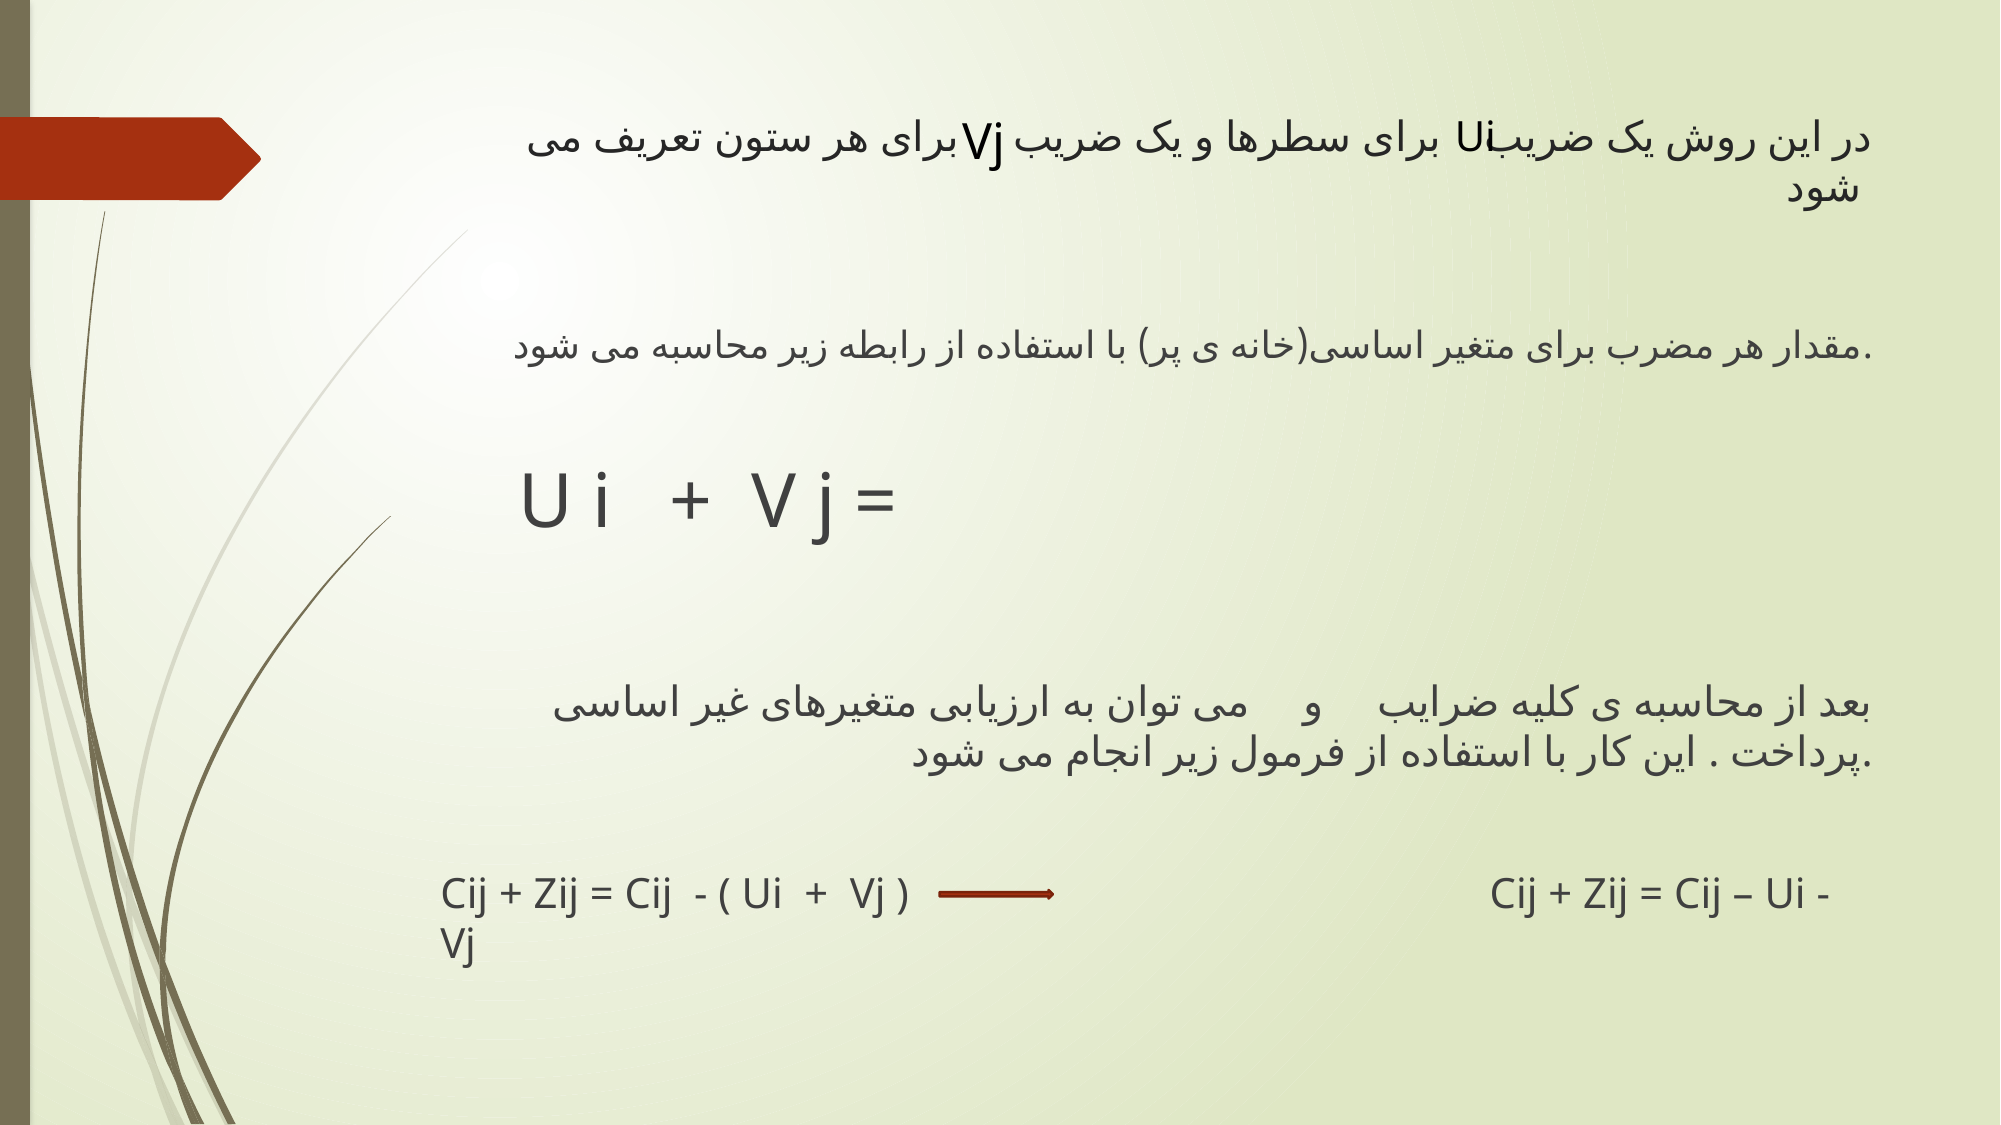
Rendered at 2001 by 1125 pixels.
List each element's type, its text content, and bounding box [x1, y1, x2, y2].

text_box [938, 888, 1054, 900]
text_box Vj [947, 102, 1021, 178]
text_box Ui [1439, 102, 1512, 168]
title در این روش یک ضریب برای سطرها و یک ضریب برای هر ستون تعریف می شود [425, 102, 1888, 266]
